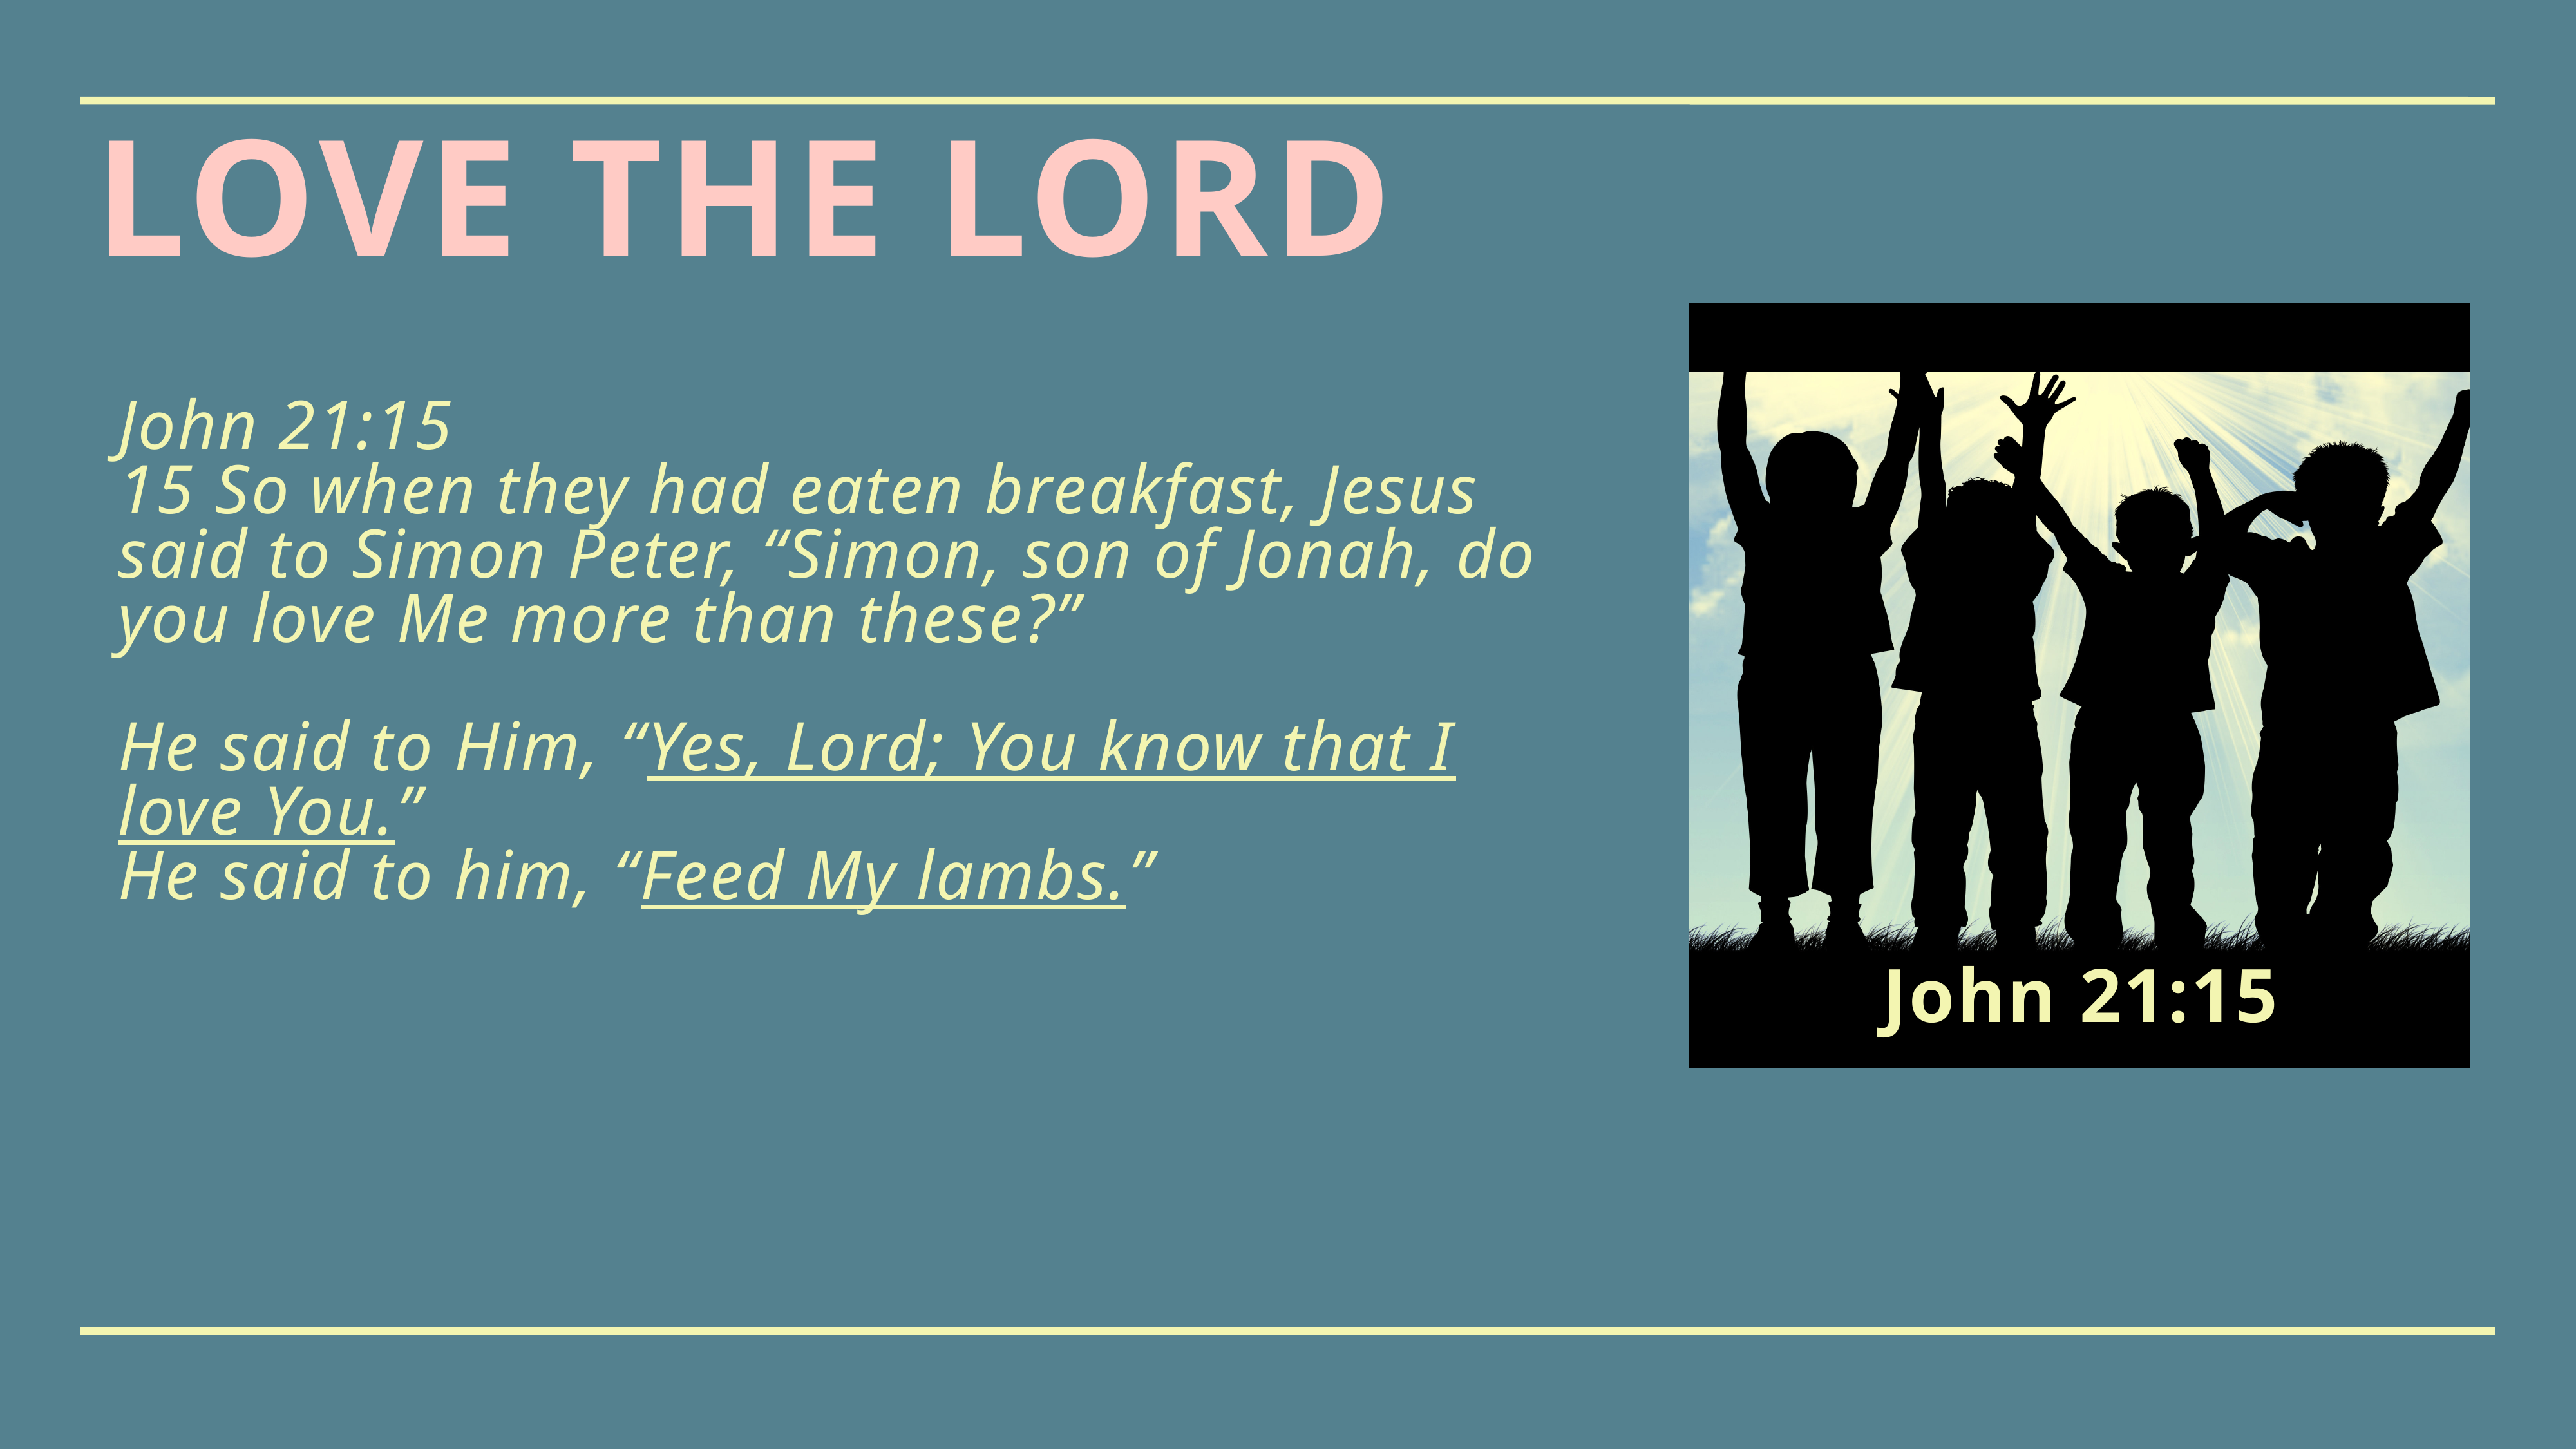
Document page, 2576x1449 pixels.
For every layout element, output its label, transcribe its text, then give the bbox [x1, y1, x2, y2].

list John 21:15 15 So when they had eaten breakfast, Jesus said to Simon Peter, “Simon, son of Jonah, do you love Me more than these?” He said to Him, “Yes, Lord; You know that I love You.” He said to him, “Feed My lambs.” [112, 392, 1552, 1287]
picture [1689, 302, 2470, 1068]
title love THE LORD [18, 52, 1471, 297]
